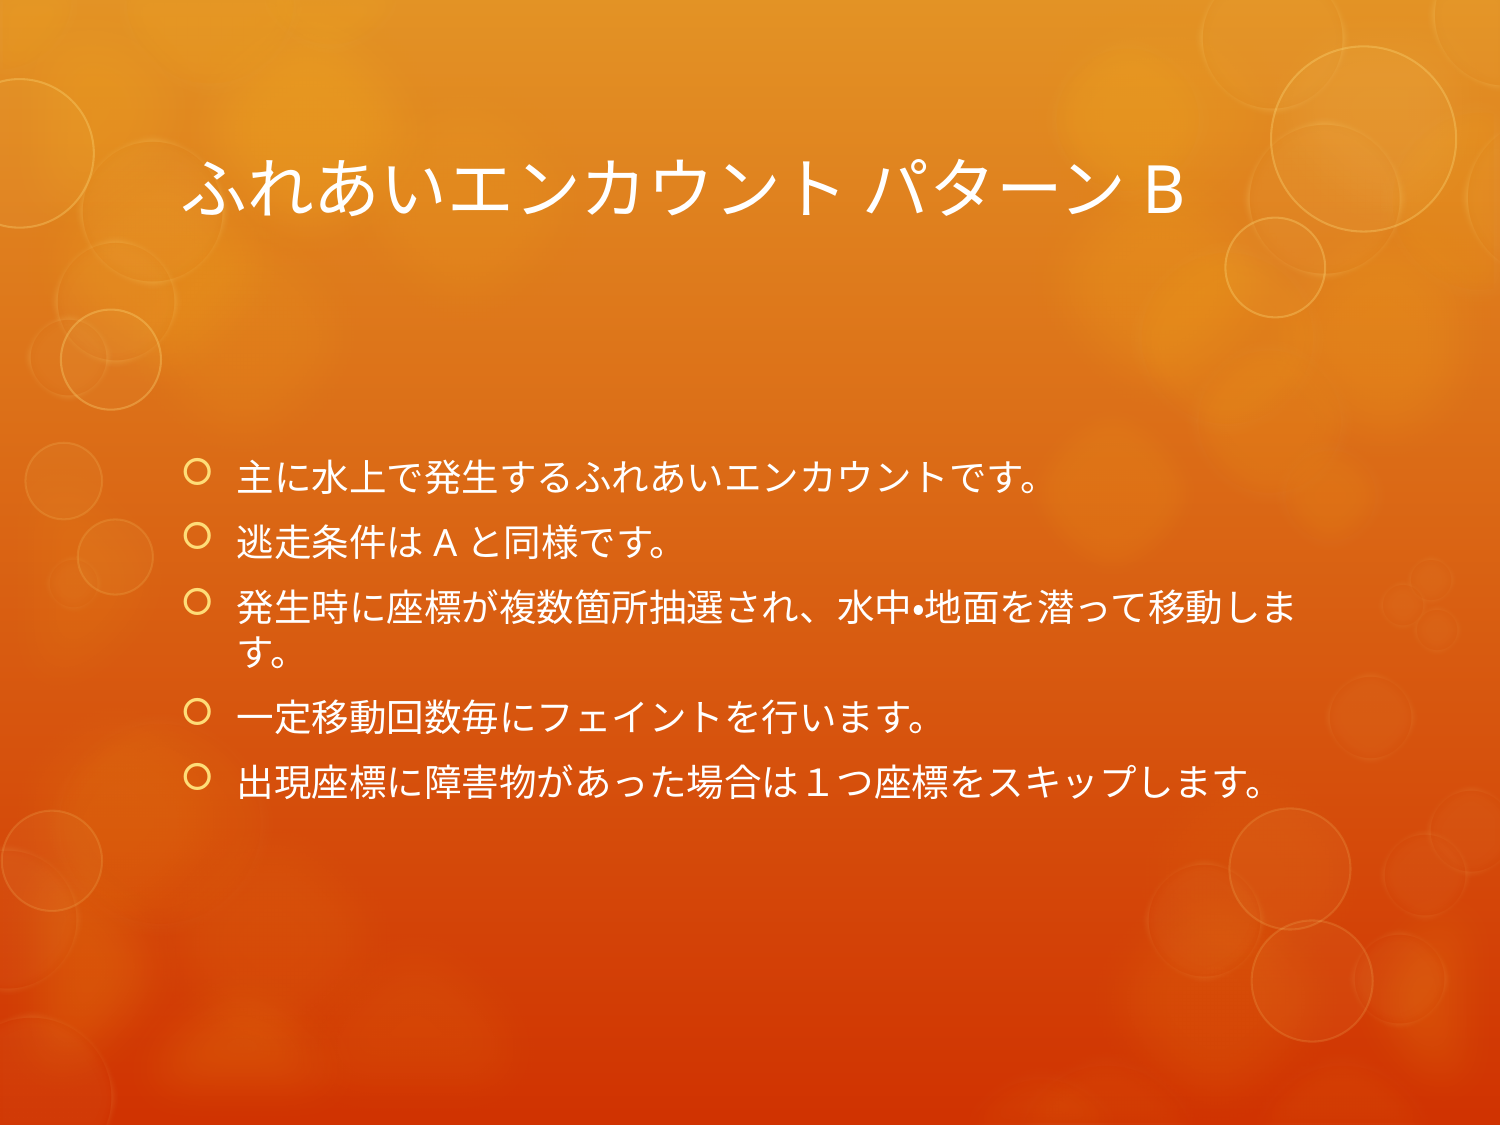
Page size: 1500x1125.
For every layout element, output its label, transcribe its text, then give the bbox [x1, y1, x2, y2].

list 主に水上で発生するふれあいエンカウントです。 逃走条件はAと同様です。 発生時に座標が複数箇所抽選され、水中・地面を潜って移動します。 一定移動回数毎にフェイントを行います。 出現座標に障害物があった場合は１つ座標をスキップします。 [165, 296, 1335, 962]
title ふれあいエンカウント パターンB [165, 110, 1335, 263]
